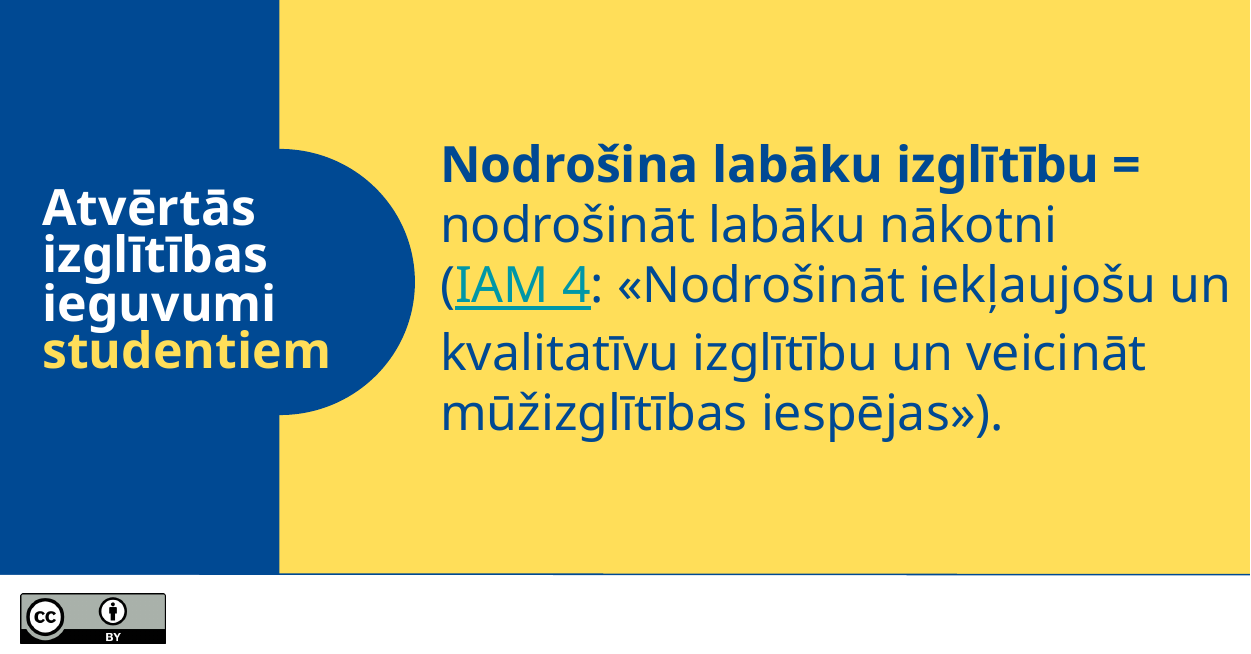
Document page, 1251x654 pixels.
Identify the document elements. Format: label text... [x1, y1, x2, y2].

picture [20, 592, 166, 645]
text_box [0, 0, 280, 573]
text_box Nodrošina labāku izglītību = nodrošināt labāku nākotni (IAM 4: «Nodrošināt iekļaujošu un kvalitatīvu izglītību un veicināt mūžizglītības iespējas»). [424, 117, 1250, 456]
text_box [206, 148, 355, 171]
text_box [368, 181, 415, 383]
text_box [207, 394, 353, 416]
text_box Atvērtās izglītības ieguvumi studentiem [27, 171, 368, 394]
text_box [0, 582, 1250, 654]
